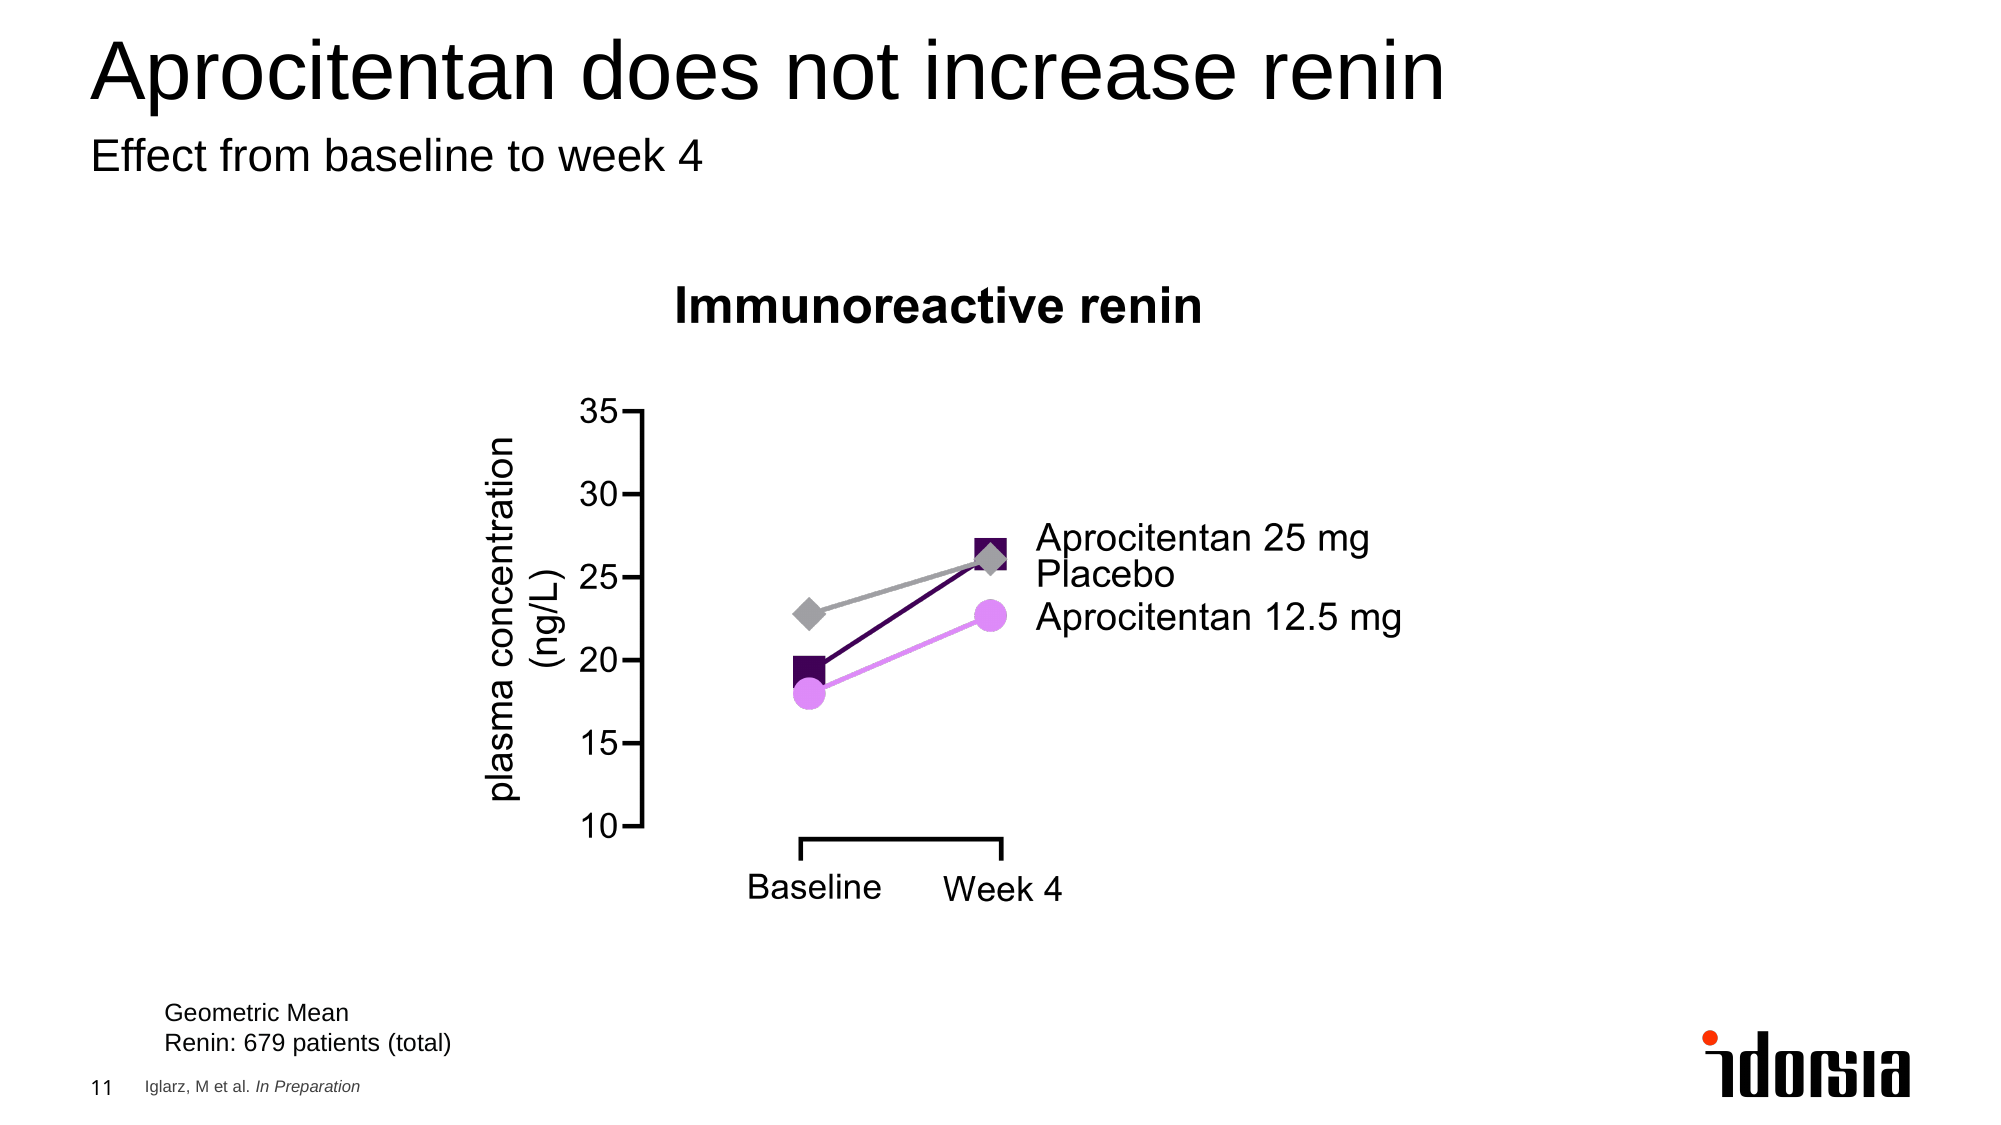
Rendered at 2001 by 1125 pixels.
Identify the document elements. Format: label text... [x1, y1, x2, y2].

text_box Iglarz, M et al. In Preparation [130, 1068, 1631, 1103]
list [444, 243, 1435, 941]
slide_number 11 [90, 1074, 150, 1104]
list Effect from baseline to week 4 [90, 125, 1910, 209]
text_box Geometric Mean Renin: 679 patients (total) [149, 989, 1632, 1065]
title Aprocitentan does not increase renin [90, 27, 1910, 119]
picture [1677, 1026, 1938, 1108]
